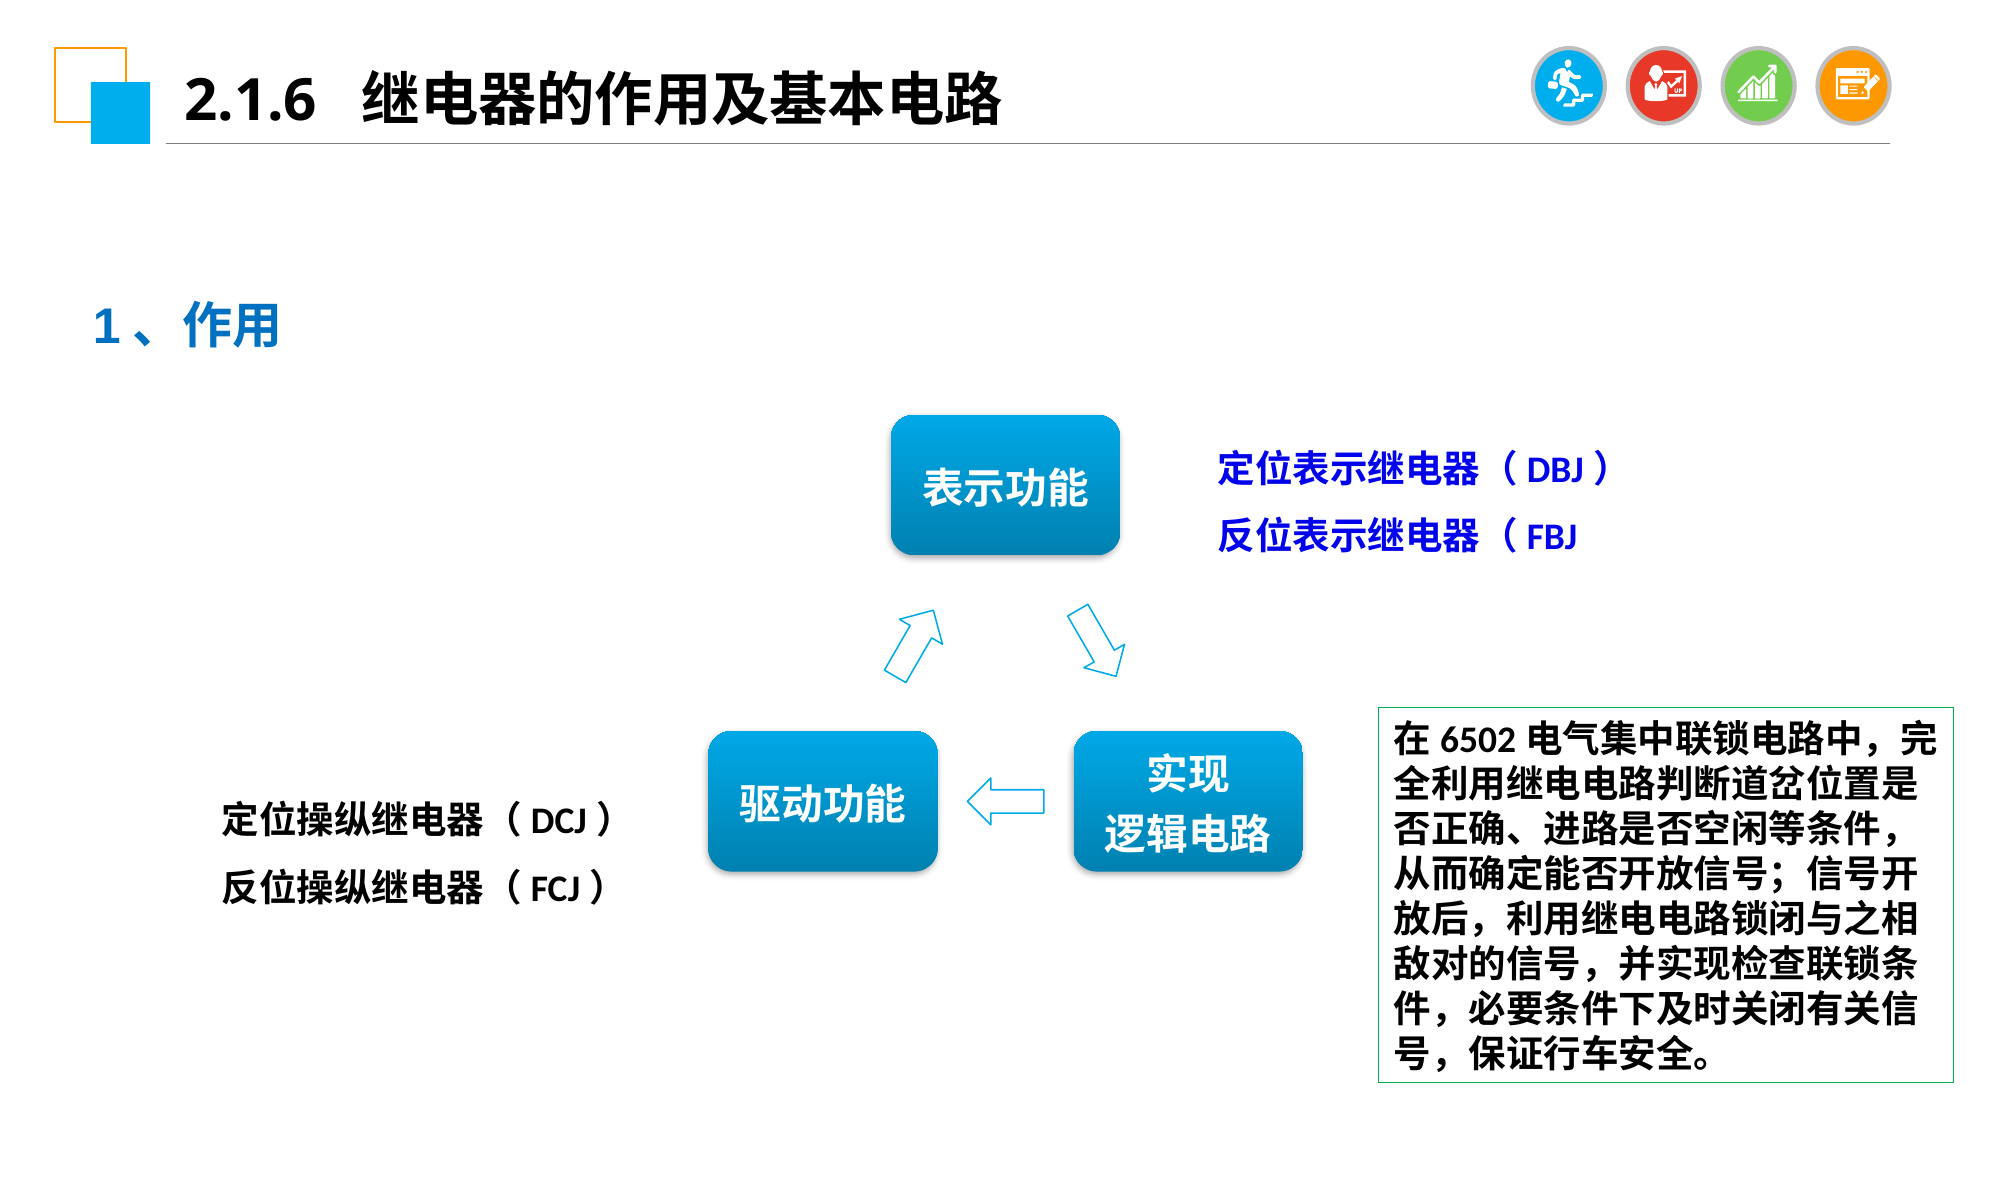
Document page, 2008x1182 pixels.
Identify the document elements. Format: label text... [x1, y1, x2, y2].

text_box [546, 414, 1465, 978]
text_box 在6502电气集中联锁电路中，完全利用继电电路判断道岔位置是否正确、进路是否空闲等条件，从而确定能否开放信号；信号开放后，利用继电电路锁闭与之相敌对的信号，并实现检查联锁条件，必要条件下及时关闭有关信号，保证行车安全。 [1378, 707, 1954, 1083]
text_box 定位操纵继电器（DCJ） 反位操纵继电器（FCJ） [207, 766, 541, 917]
text_box 1、作用 [78, 285, 653, 361]
text_box 定位表示继电器（DBJ） 反位表示继电器（FBJ [1465, 414, 1705, 565]
text_box 2.1.6 继电器的作用及基本电路 [164, 51, 1024, 142]
